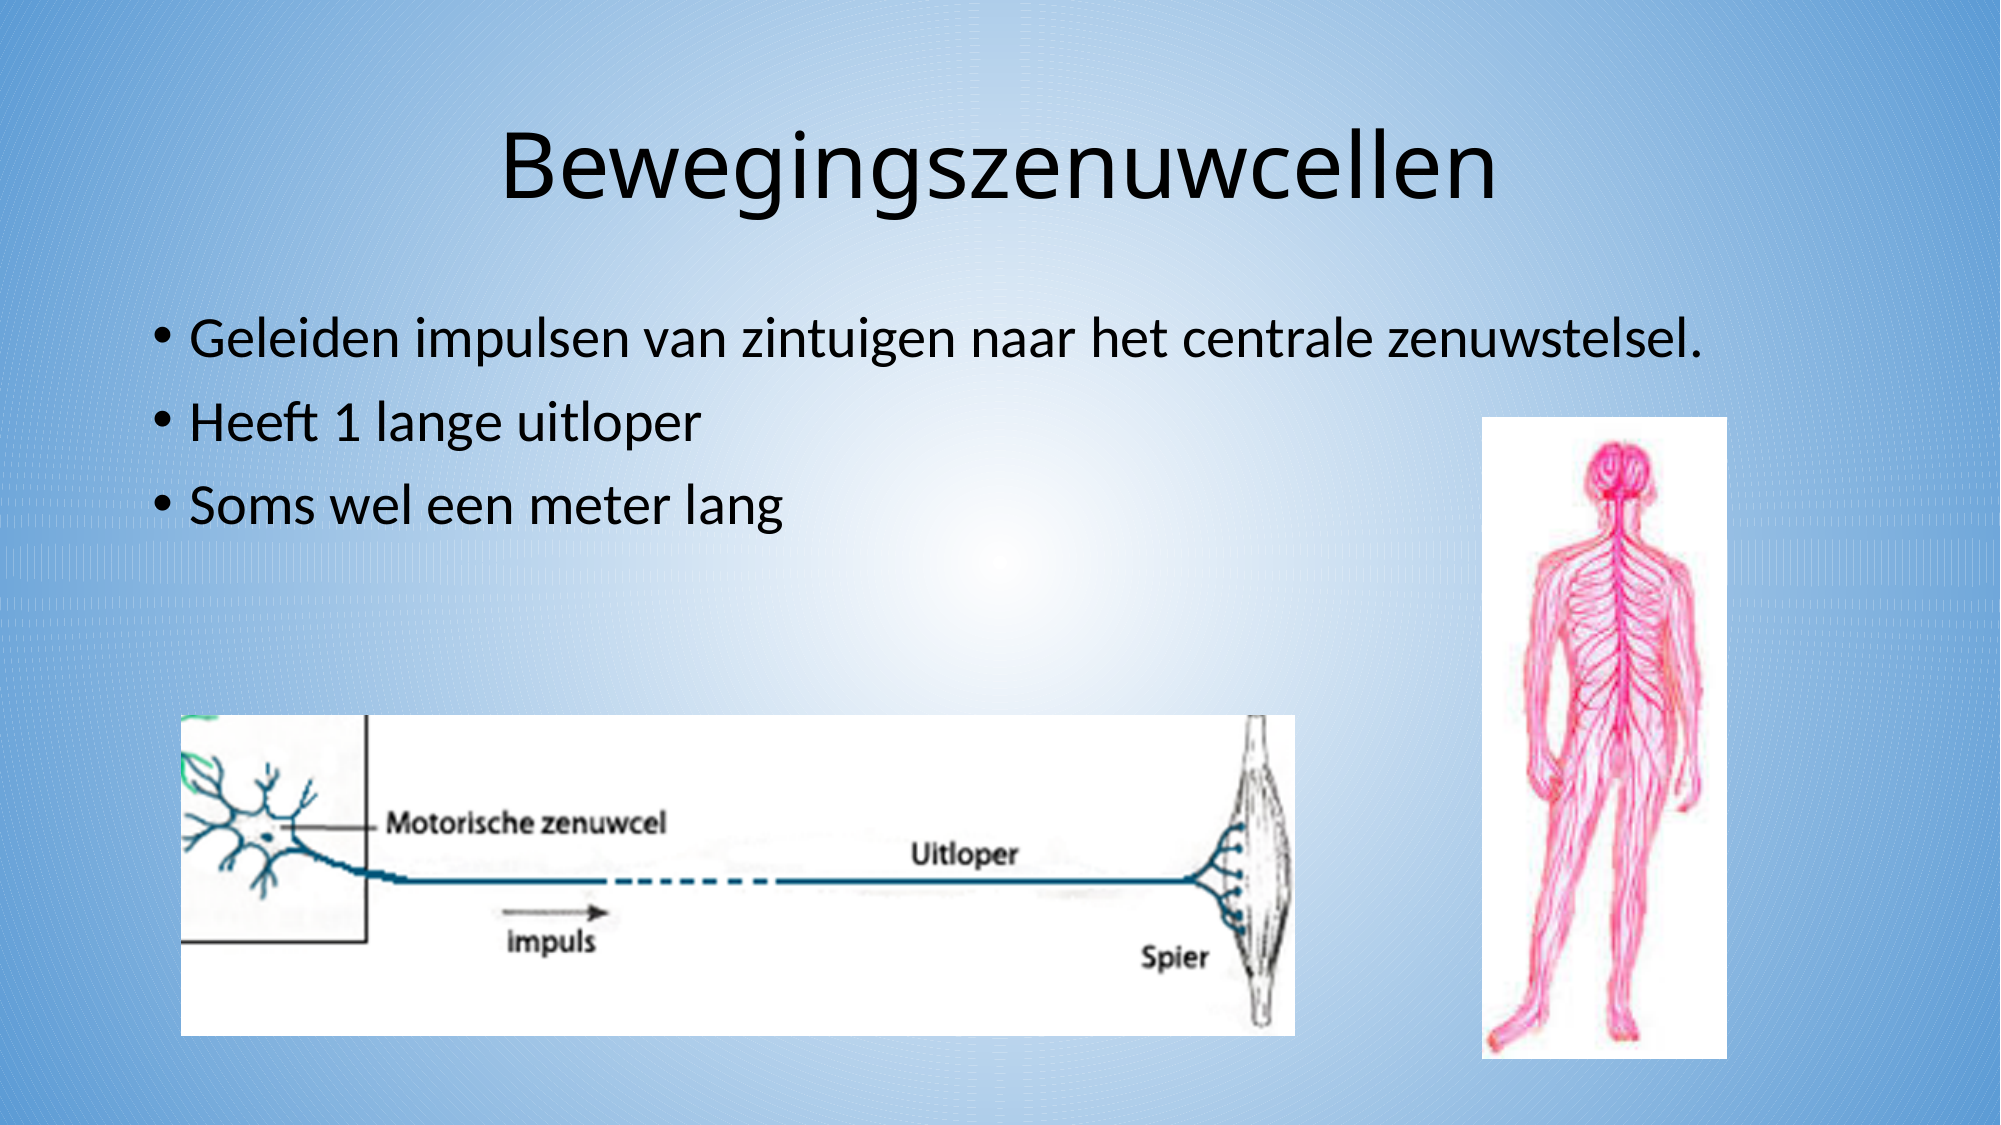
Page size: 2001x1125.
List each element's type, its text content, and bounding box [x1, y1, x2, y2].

list Geleiden impulsen van zintuigen naar het centrale zenuwstelsel. Heeft 1 lange uitloper Soms wel een meter lang [137, 299, 1863, 1014]
picture [1482, 417, 1727, 1059]
title Bewegingszenuwcellen [137, 59, 1863, 278]
picture [181, 715, 1295, 1036]
